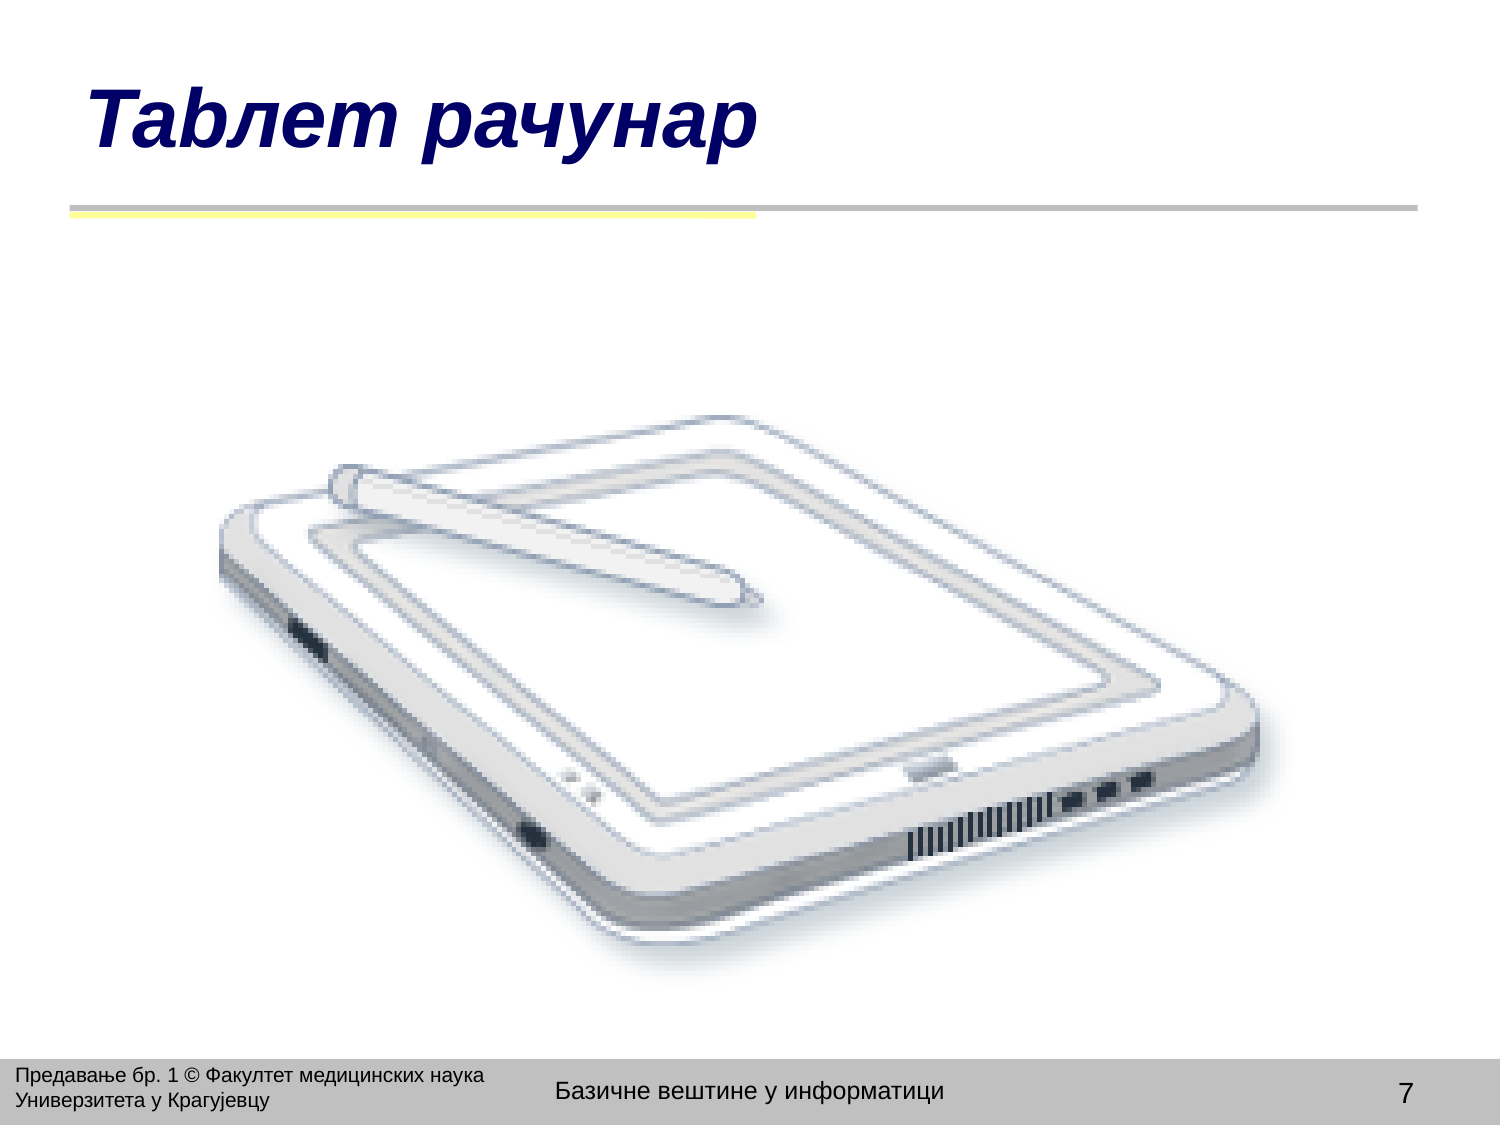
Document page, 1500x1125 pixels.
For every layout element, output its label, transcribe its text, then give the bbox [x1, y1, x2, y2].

slide_number 7 [1079, 1066, 1430, 1125]
slide_number Предавање бр. 1 © Факултет медицинских наука Универзитета у Крагујевцу [0, 1053, 599, 1108]
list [164, 301, 1335, 991]
footer Базичне вештине у информатици [512, 1066, 988, 1125]
title Tabлет рачунар [69, 19, 1426, 208]
